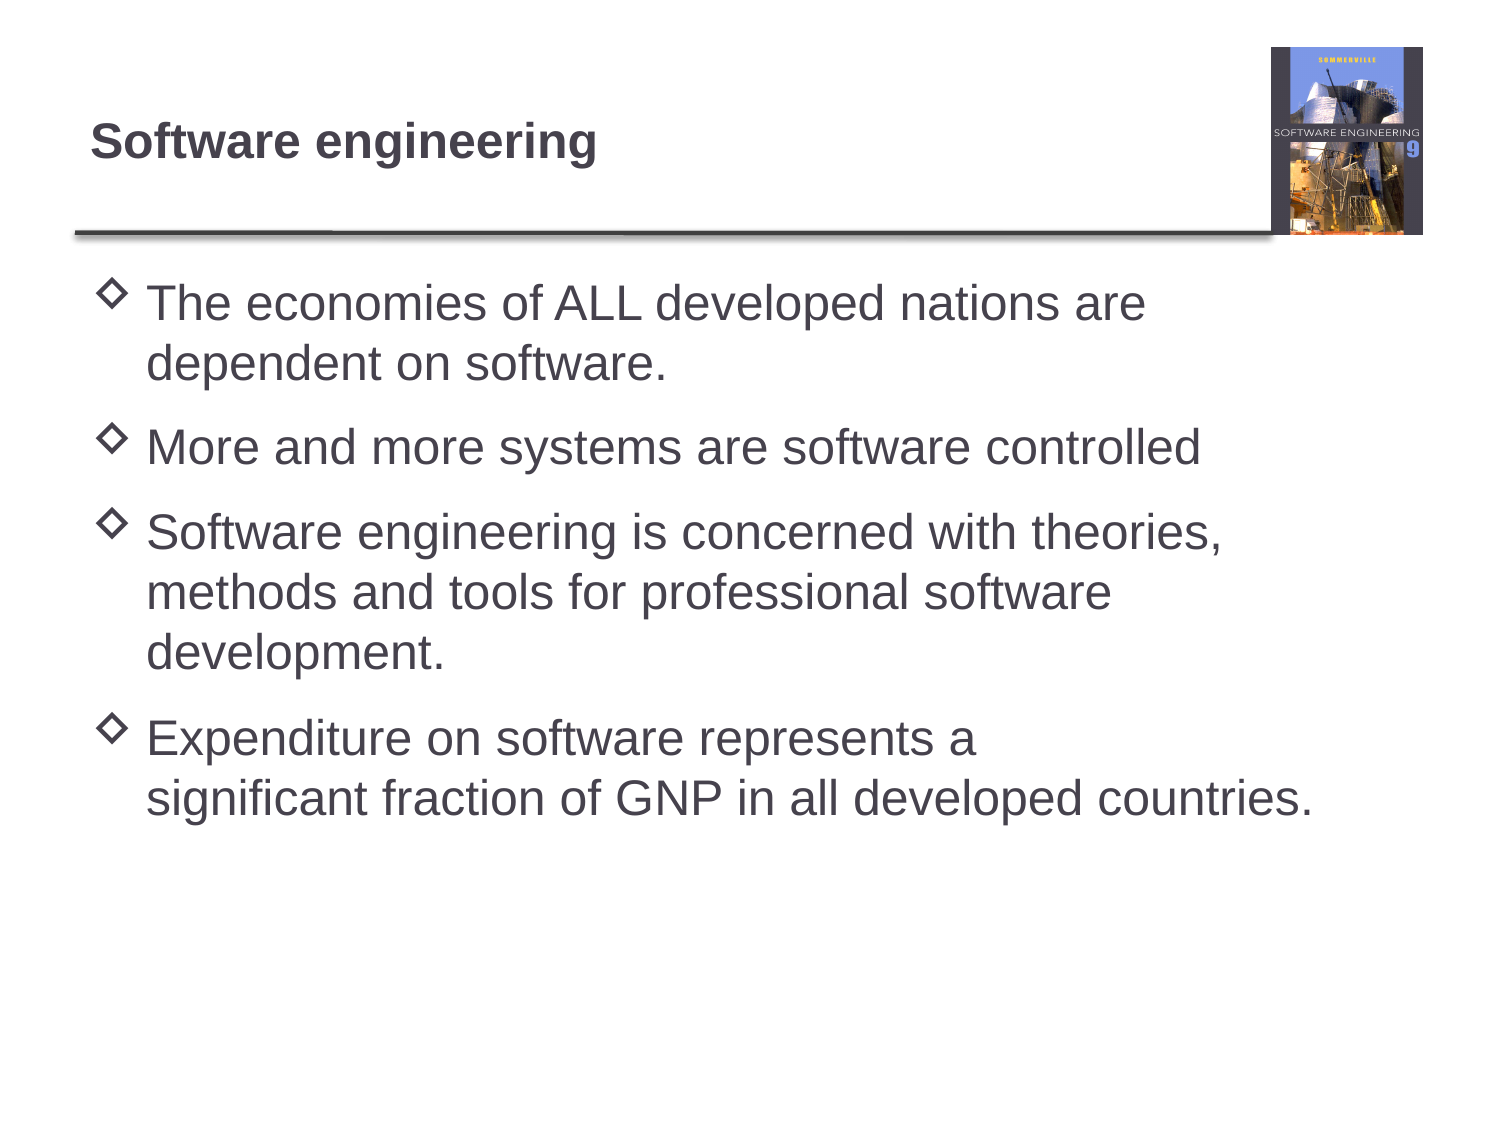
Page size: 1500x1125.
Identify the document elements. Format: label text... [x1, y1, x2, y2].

title Software engineering [74, 44, 1272, 233]
picture [1272, 47, 1423, 235]
list The economies of ALL developed nations are dependent on software. More and more systems are software controlled Software engineering is concerned with theories, methods and tools for professional software development. Expenditure on software represents a significant fraction of GNP in all developed countries. [75, 262, 1425, 1005]
